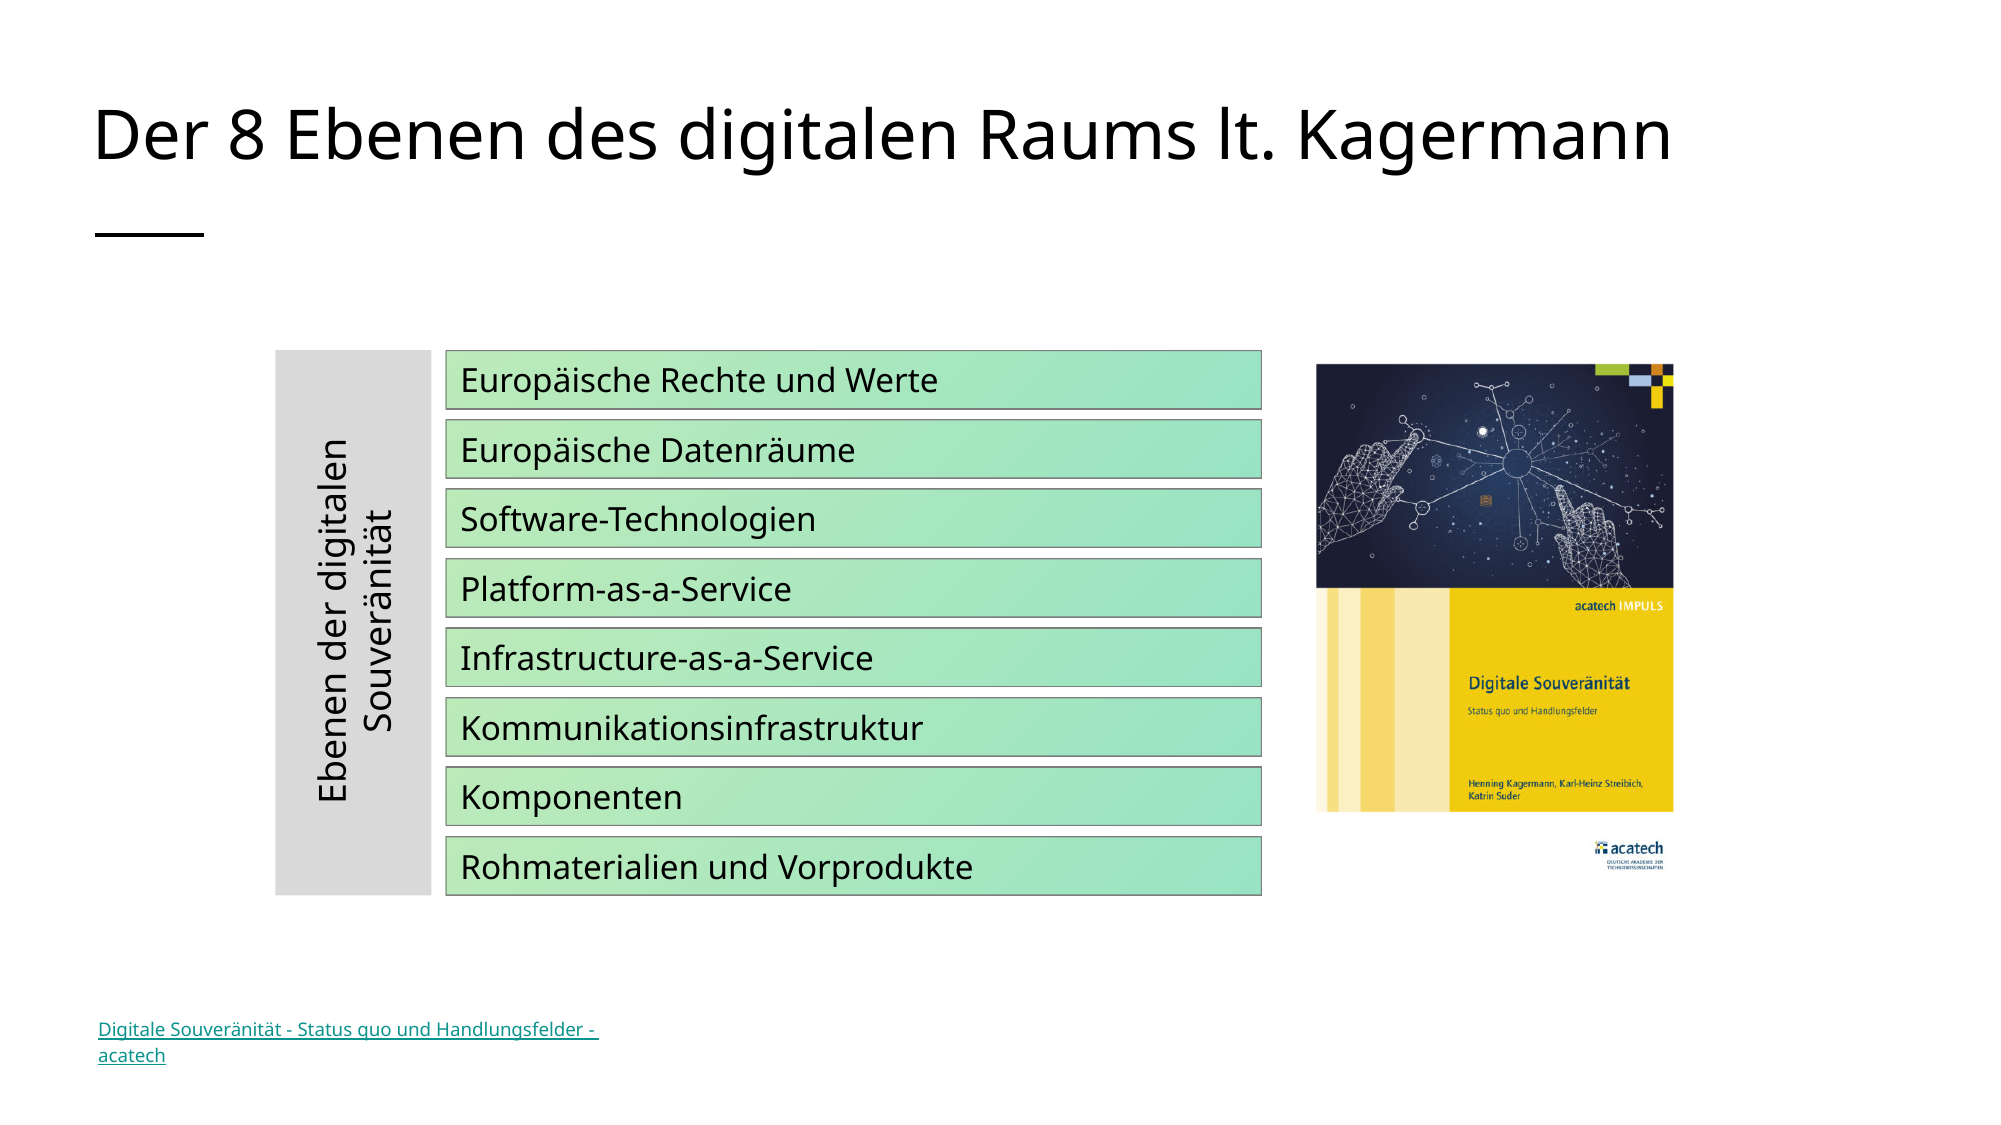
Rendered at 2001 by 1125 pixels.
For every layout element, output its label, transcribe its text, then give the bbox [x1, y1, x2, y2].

title Der 8 Ebenen des digitalen Raums lt. Kagermann [77, 67, 1803, 197]
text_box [275, 349, 1686, 896]
text_box Digitale Souveränität - Status quo und Handlungsfelder - acatech [83, 1010, 623, 1077]
